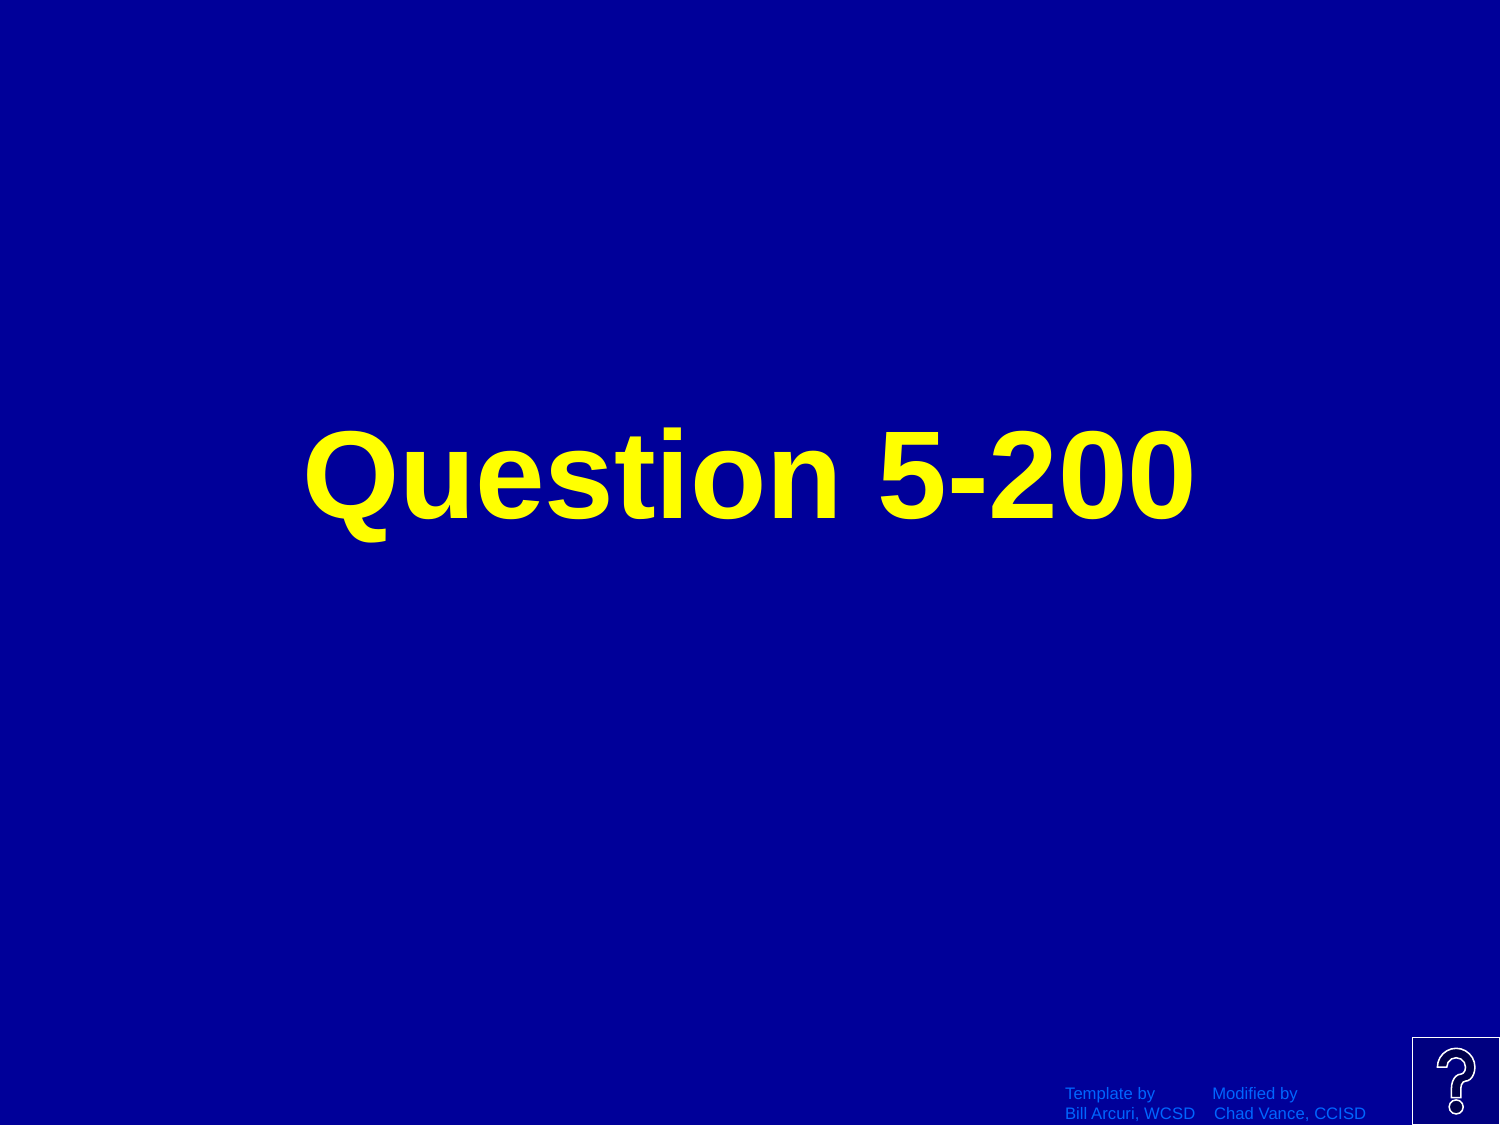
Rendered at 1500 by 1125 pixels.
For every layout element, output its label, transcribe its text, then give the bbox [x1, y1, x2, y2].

title Question 5-200 [112, 374, 1388, 563]
slide_number Template by Modified by Bill Arcuri, WCSD Chad Vance, CCISD [1049, 1074, 1412, 1125]
text_box [1412, 1037, 1500, 1125]
